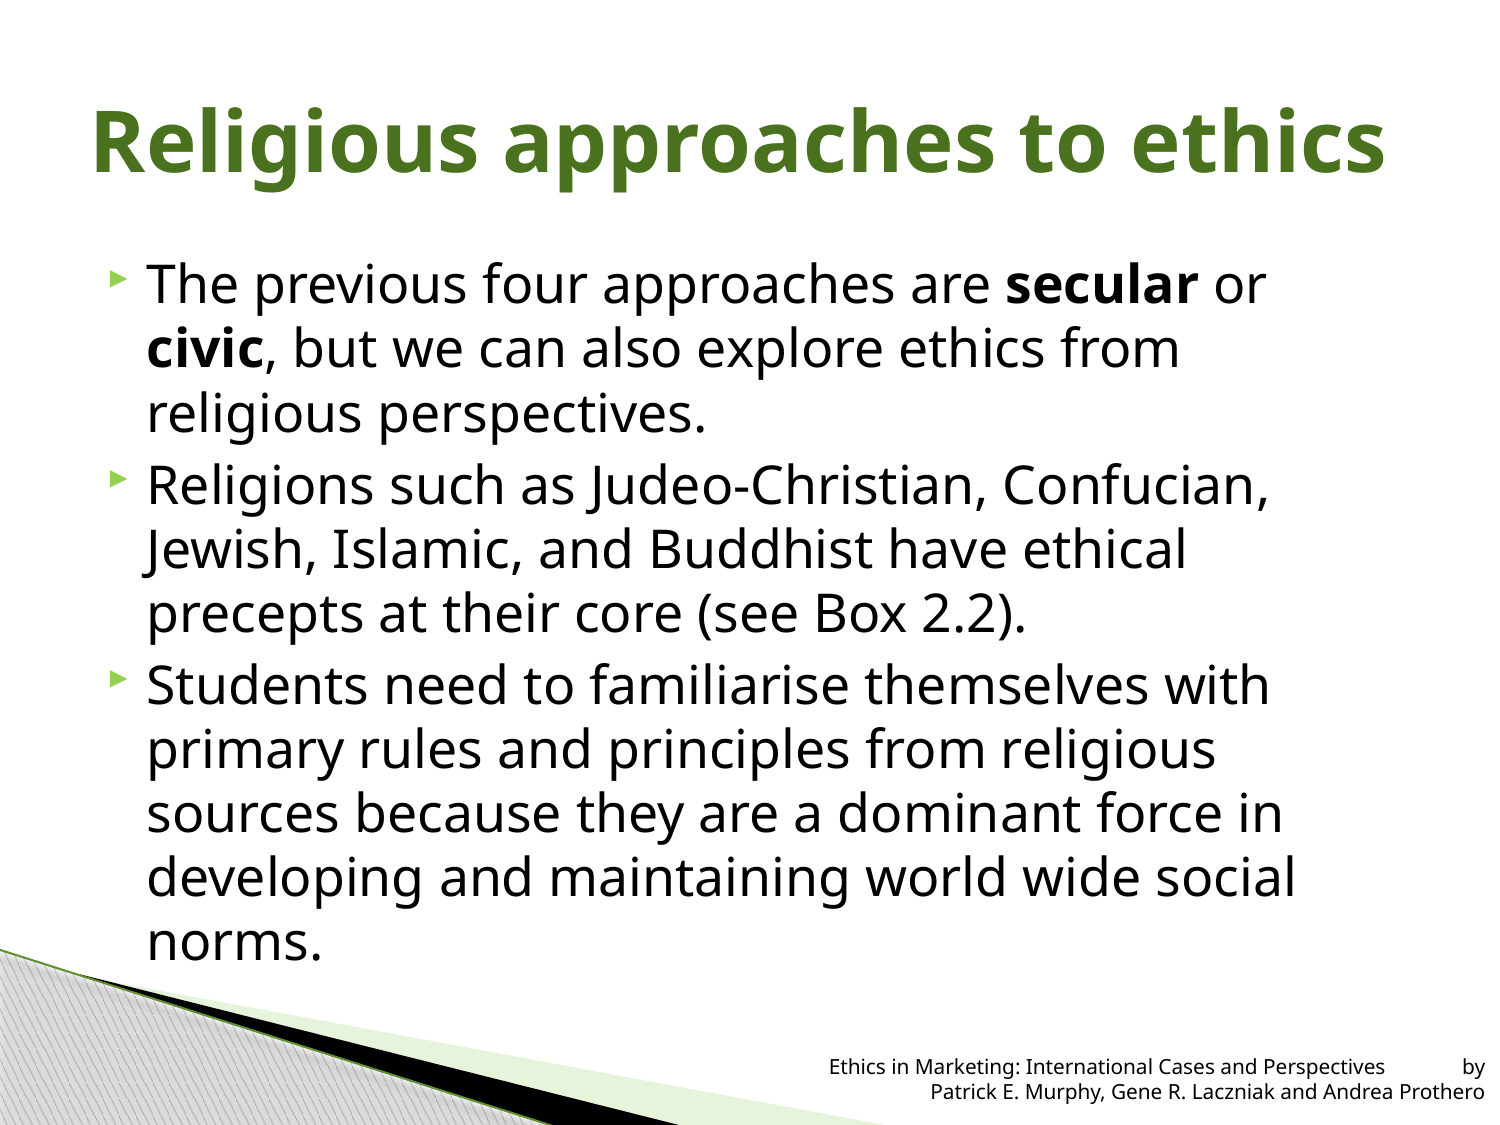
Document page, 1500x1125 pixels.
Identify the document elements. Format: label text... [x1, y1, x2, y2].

title Religious approaches to ethics [75, 45, 1425, 233]
list The previous four approaches are secular or civic, but we can also explore ethics from religious perspectives. Religions such as Judeo-Christian, Confucian, Jewish, Islamic, and Buddhist have ethical precepts at their core (see Box 2.2). Students need to familiarise themselves with primary rules and principles from religious sources because they are a dominant force in developing and maintaining world wide social norms. [75, 243, 1425, 986]
footer Ethics in Marketing: International Cases and Perspectives by Patrick E. Murphy, Gene R. Laczniak and Andrea Prothero [718, 1051, 1500, 1112]
